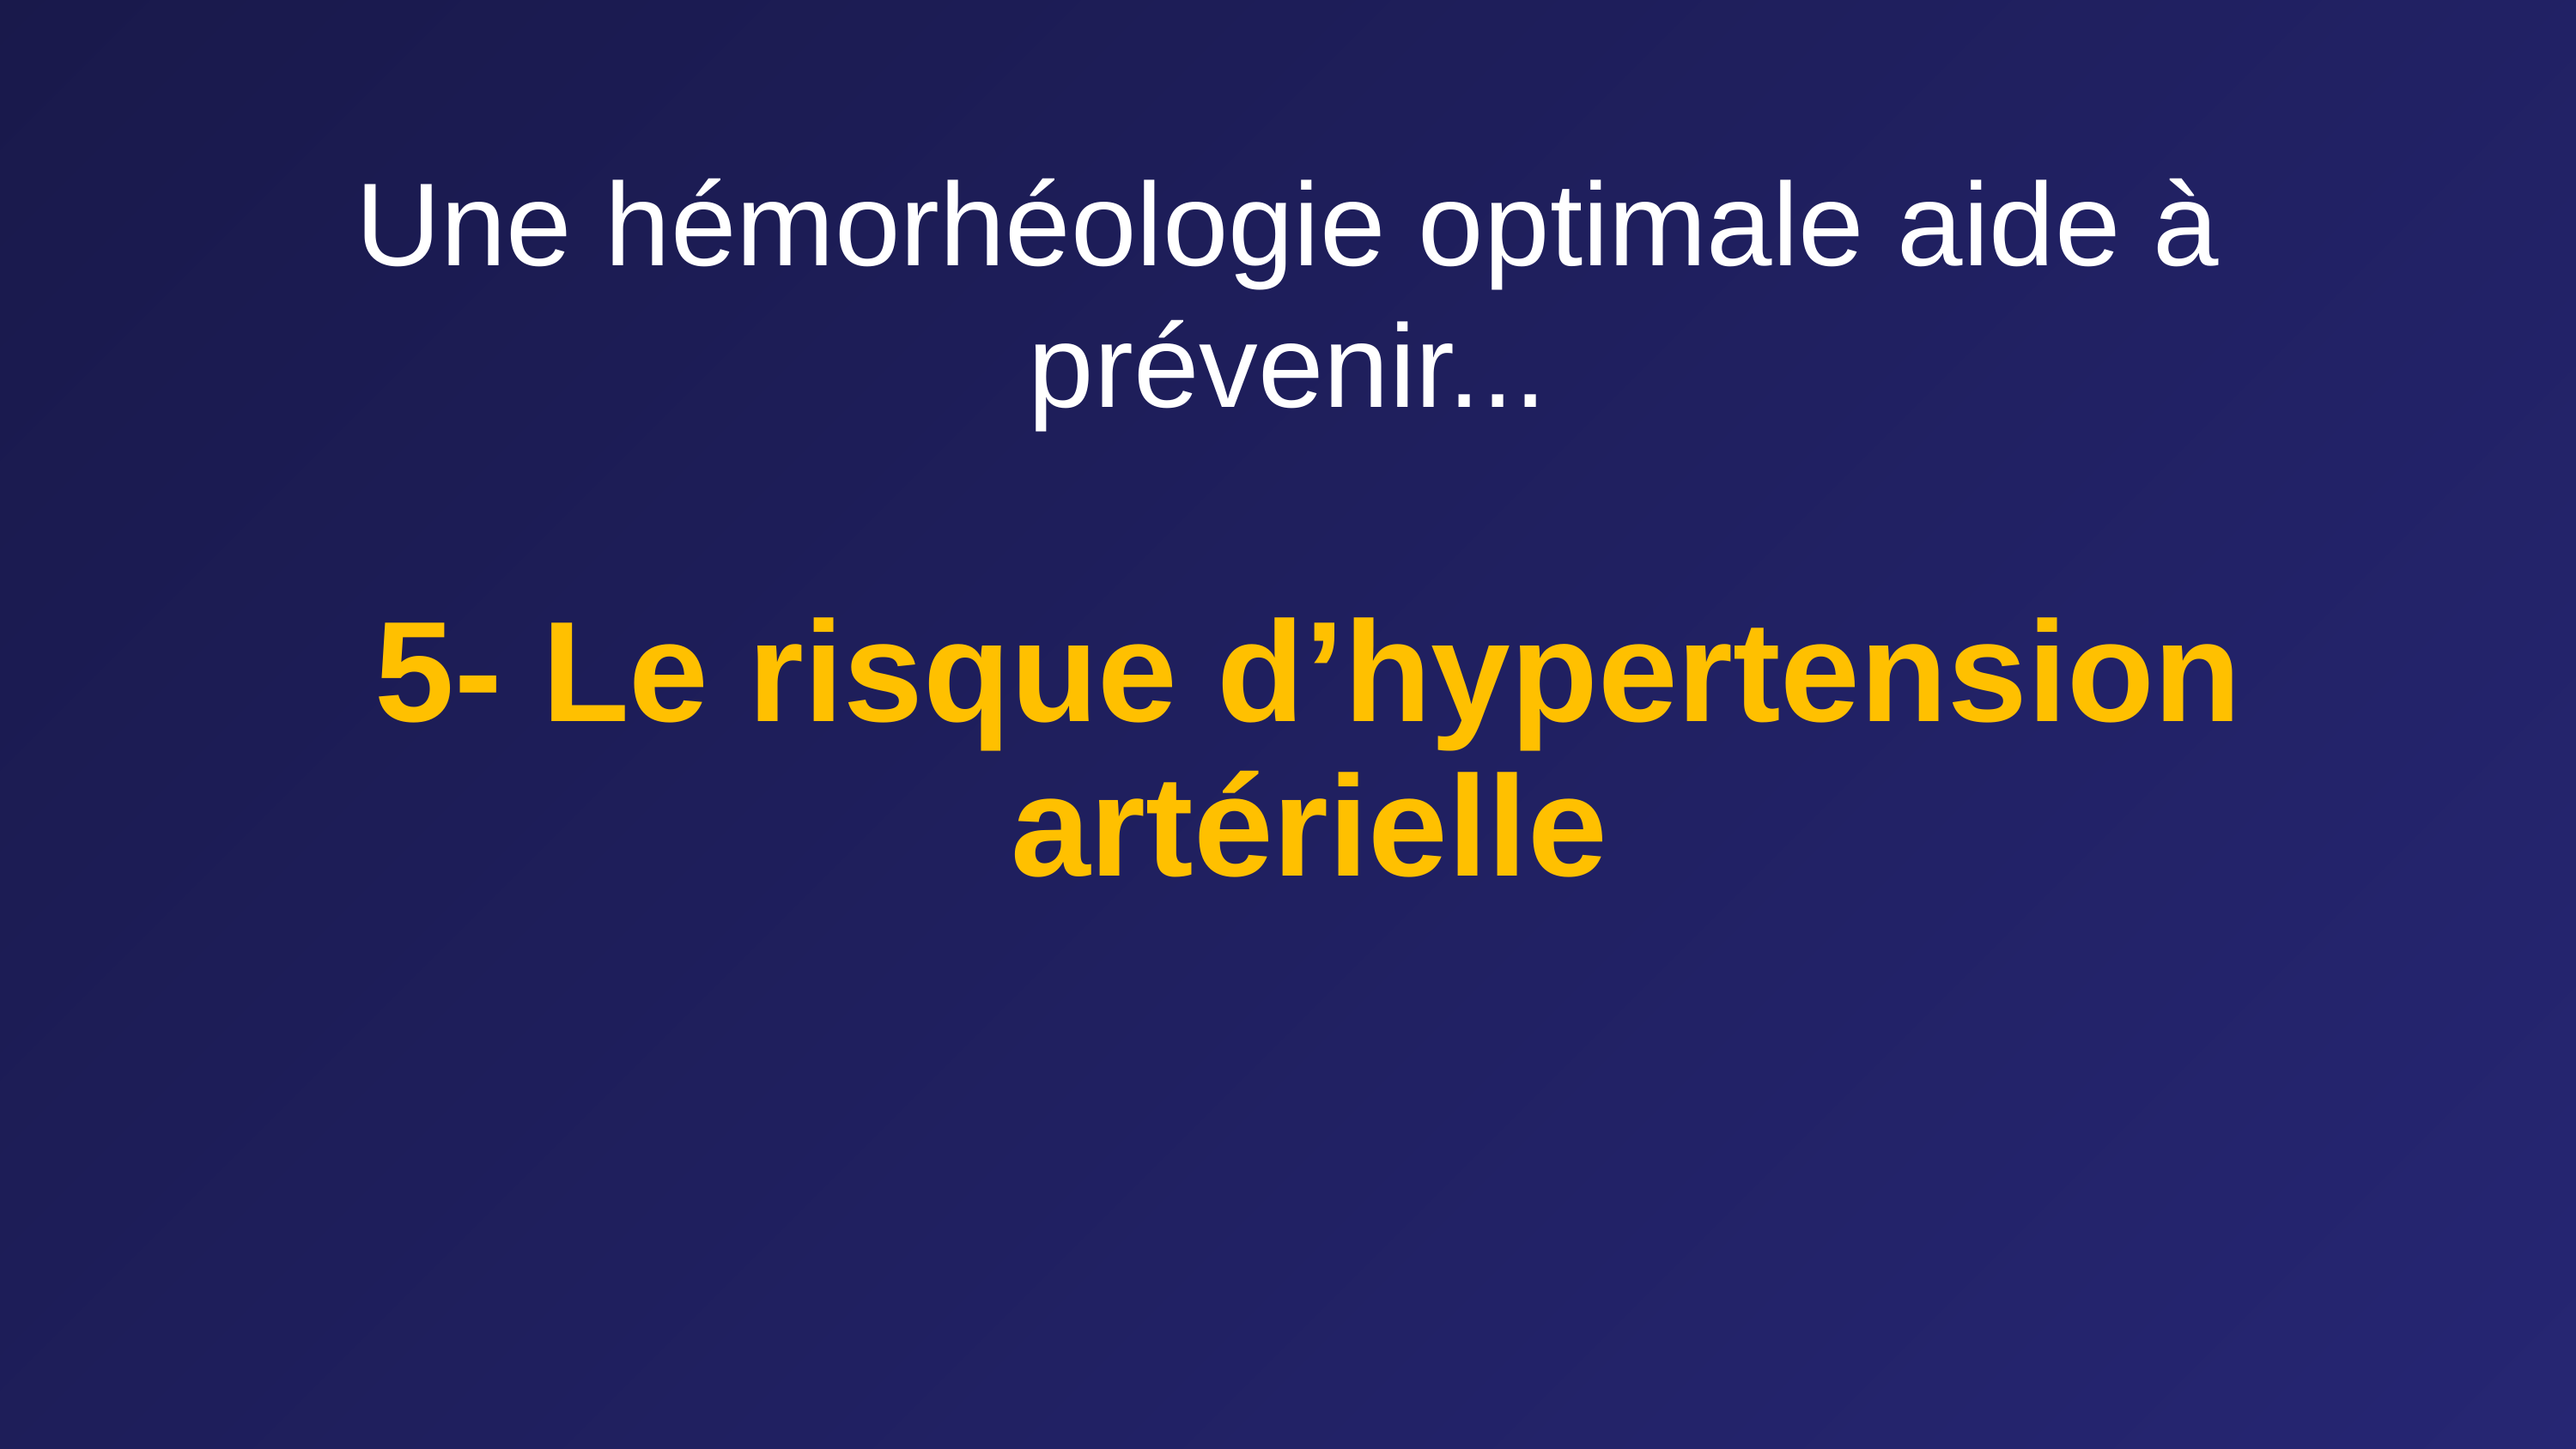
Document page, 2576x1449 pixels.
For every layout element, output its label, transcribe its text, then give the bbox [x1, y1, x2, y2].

list 5- Le risque d’hypertension artérielle [129, 587, 2490, 1229]
title Une hémorhéologie optimale aide à prévenir... [187, 220, 2389, 359]
